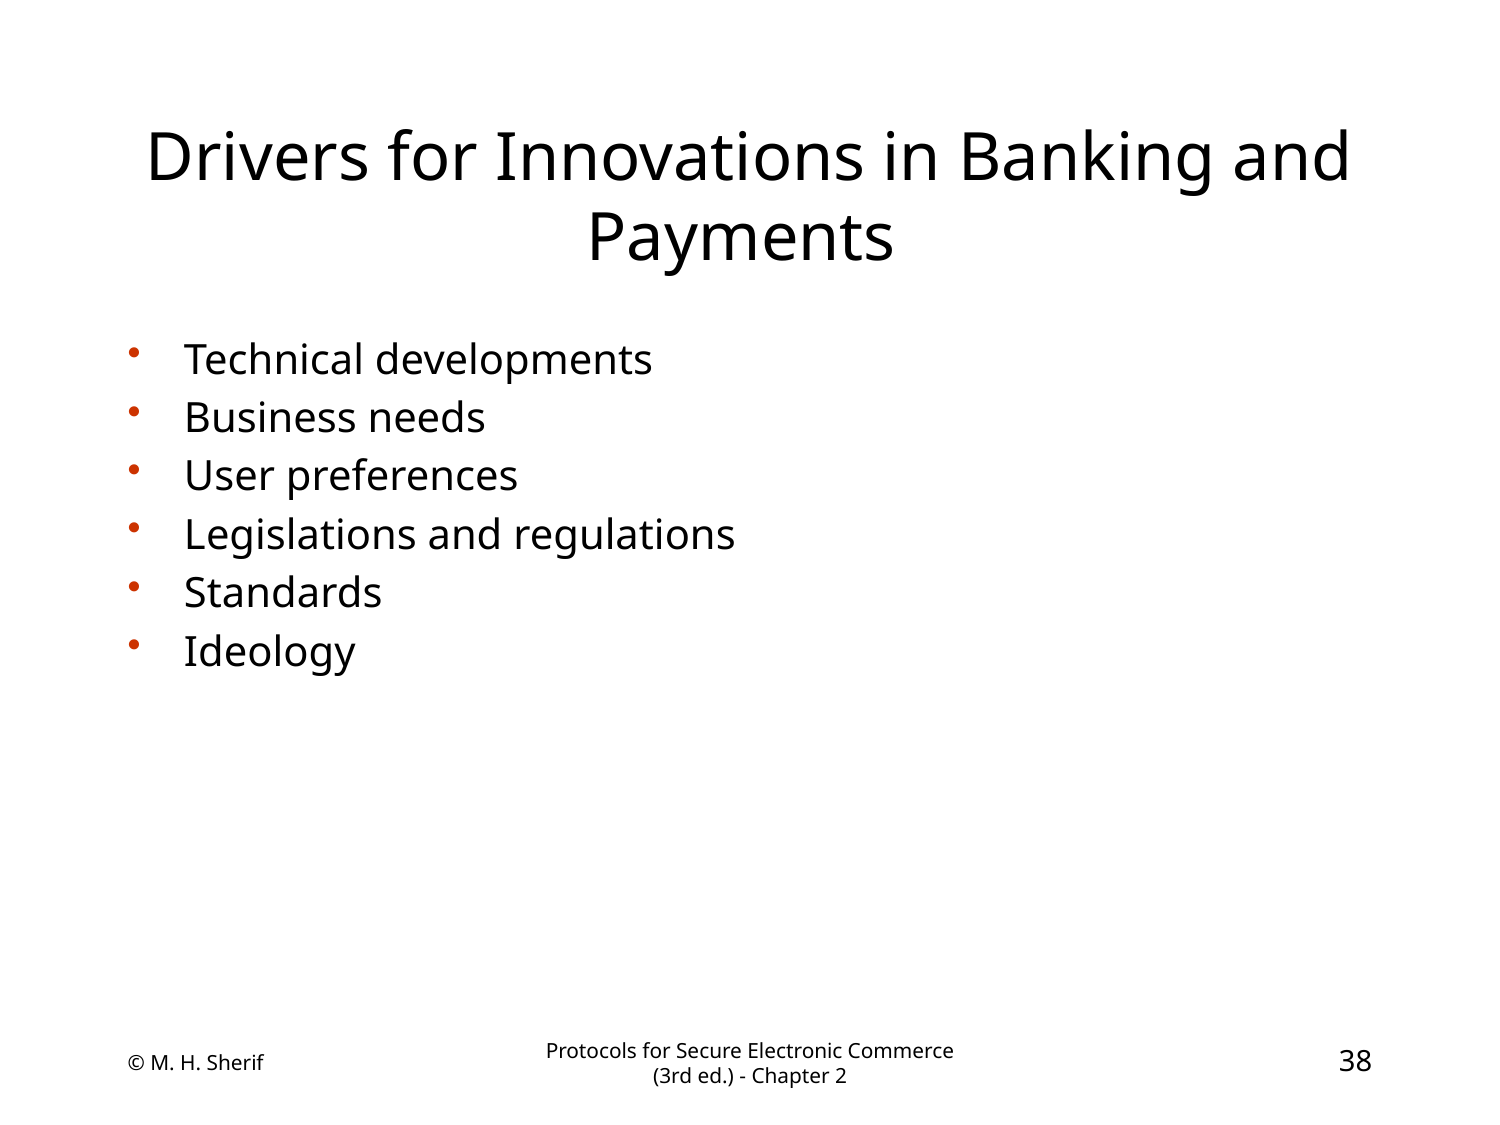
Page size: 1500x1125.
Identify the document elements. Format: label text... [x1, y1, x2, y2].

slide_number © M. H. Sherif [112, 1025, 425, 1100]
slide_number 38 [1074, 1025, 1388, 1100]
footer Protocols for Secure Electronic Commerce (3rd ed.) - Chapter 2 [512, 1025, 988, 1100]
title Drivers for Innovations in Banking and Payments [112, 99, 1388, 288]
list Technical developments Business needs User preferences Legislations and regulations Standards Ideology [112, 324, 1388, 1000]
